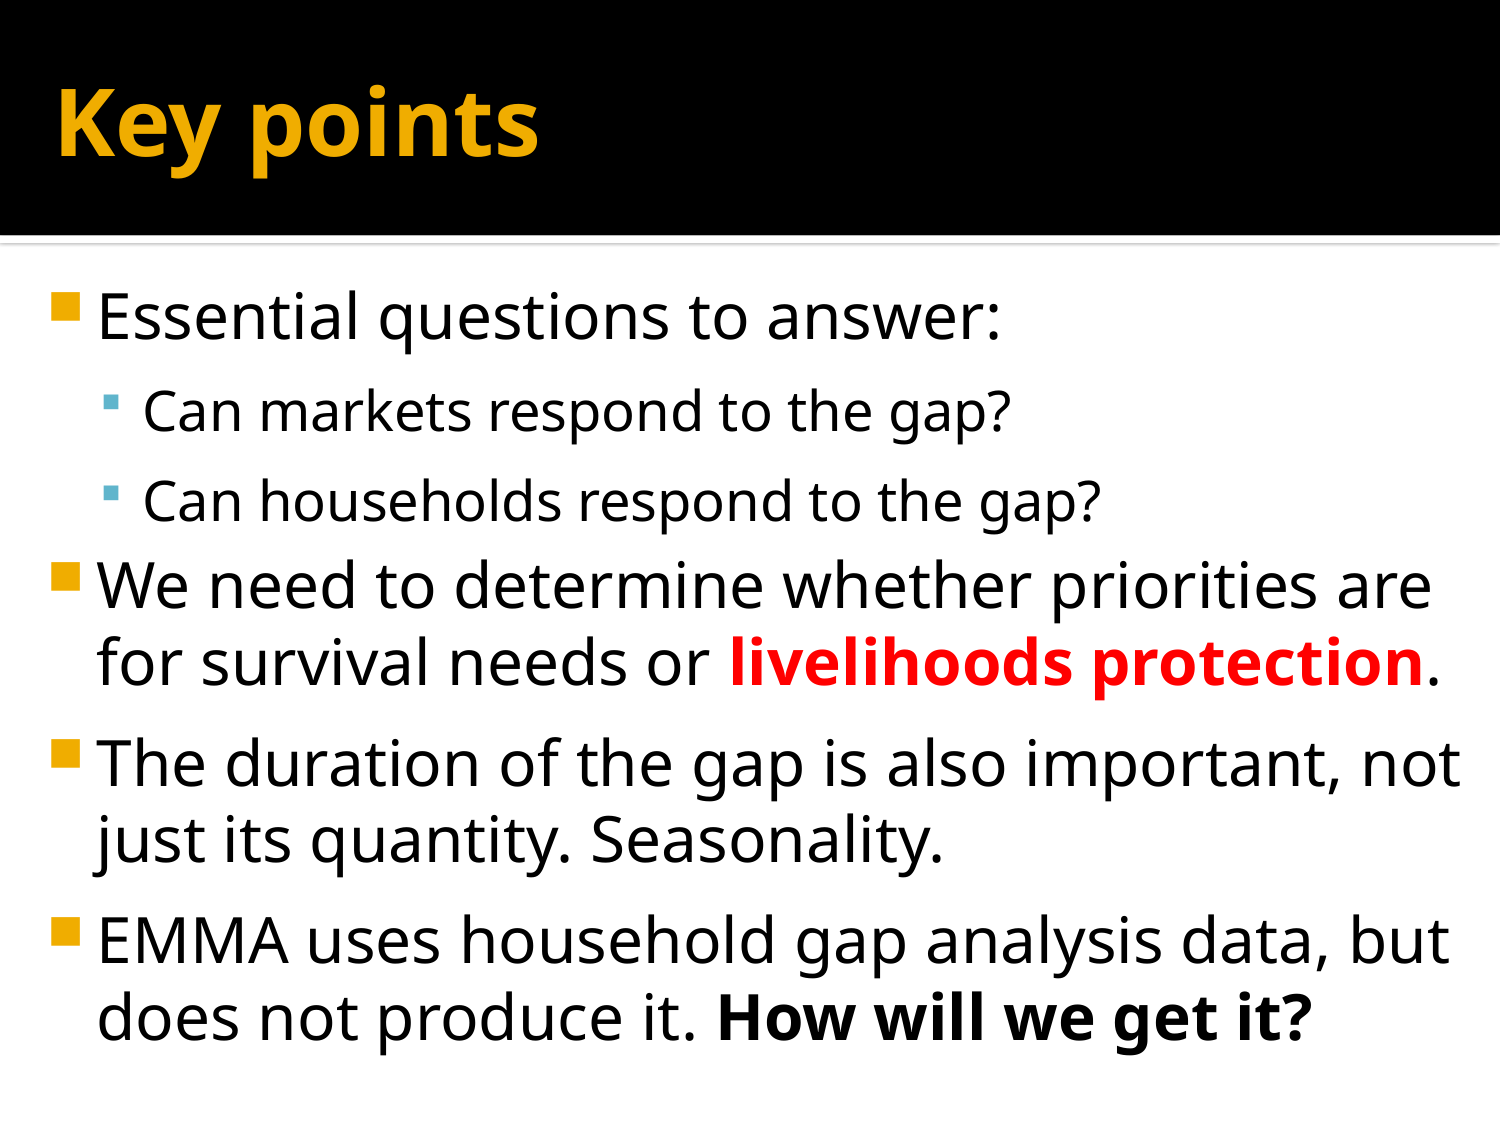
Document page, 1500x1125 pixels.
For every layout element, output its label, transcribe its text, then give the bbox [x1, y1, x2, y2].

list Essential questions to answer: Can markets respond to the gap? Can households respond to the gap? We need to determine whether priorities are for survival needs or livelihoods protection. The duration of the gap is also important, not just its quantity. Seasonality. EMMA uses household gap analysis data, but does not produce it. How will we get it? [18, 260, 1481, 1107]
title Key points [38, 37, 1463, 200]
